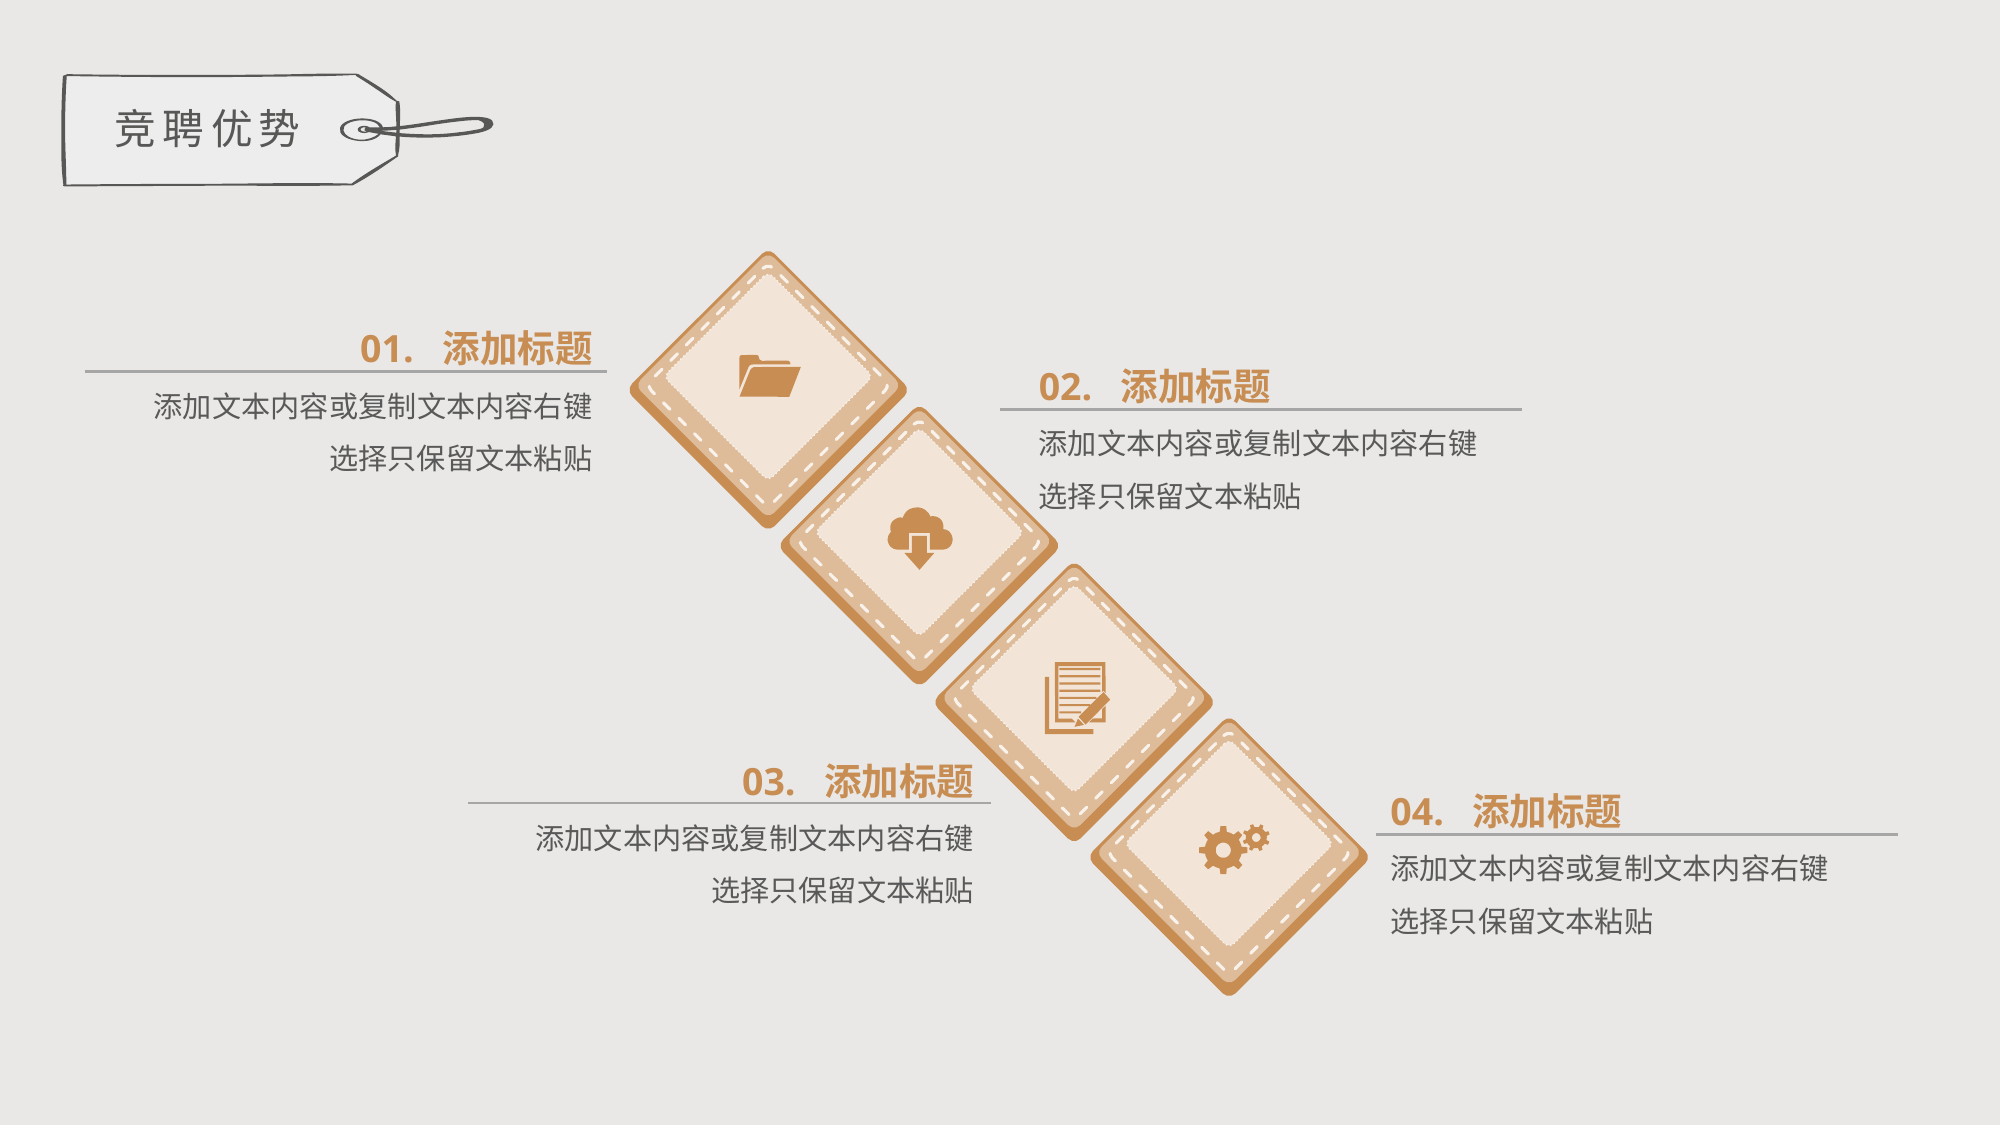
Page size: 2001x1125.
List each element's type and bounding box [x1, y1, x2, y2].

text_box [61, 73, 495, 187]
text_box [1375, 757, 1899, 948]
text_box [973, 601, 1175, 804]
text_box [999, 333, 1523, 523]
picture [249, 0, 1750, 1125]
text_box [84, 295, 608, 485]
text_box [667, 289, 869, 491]
text_box [1128, 756, 1330, 958]
text_box [468, 727, 991, 917]
text_box [818, 445, 1021, 647]
